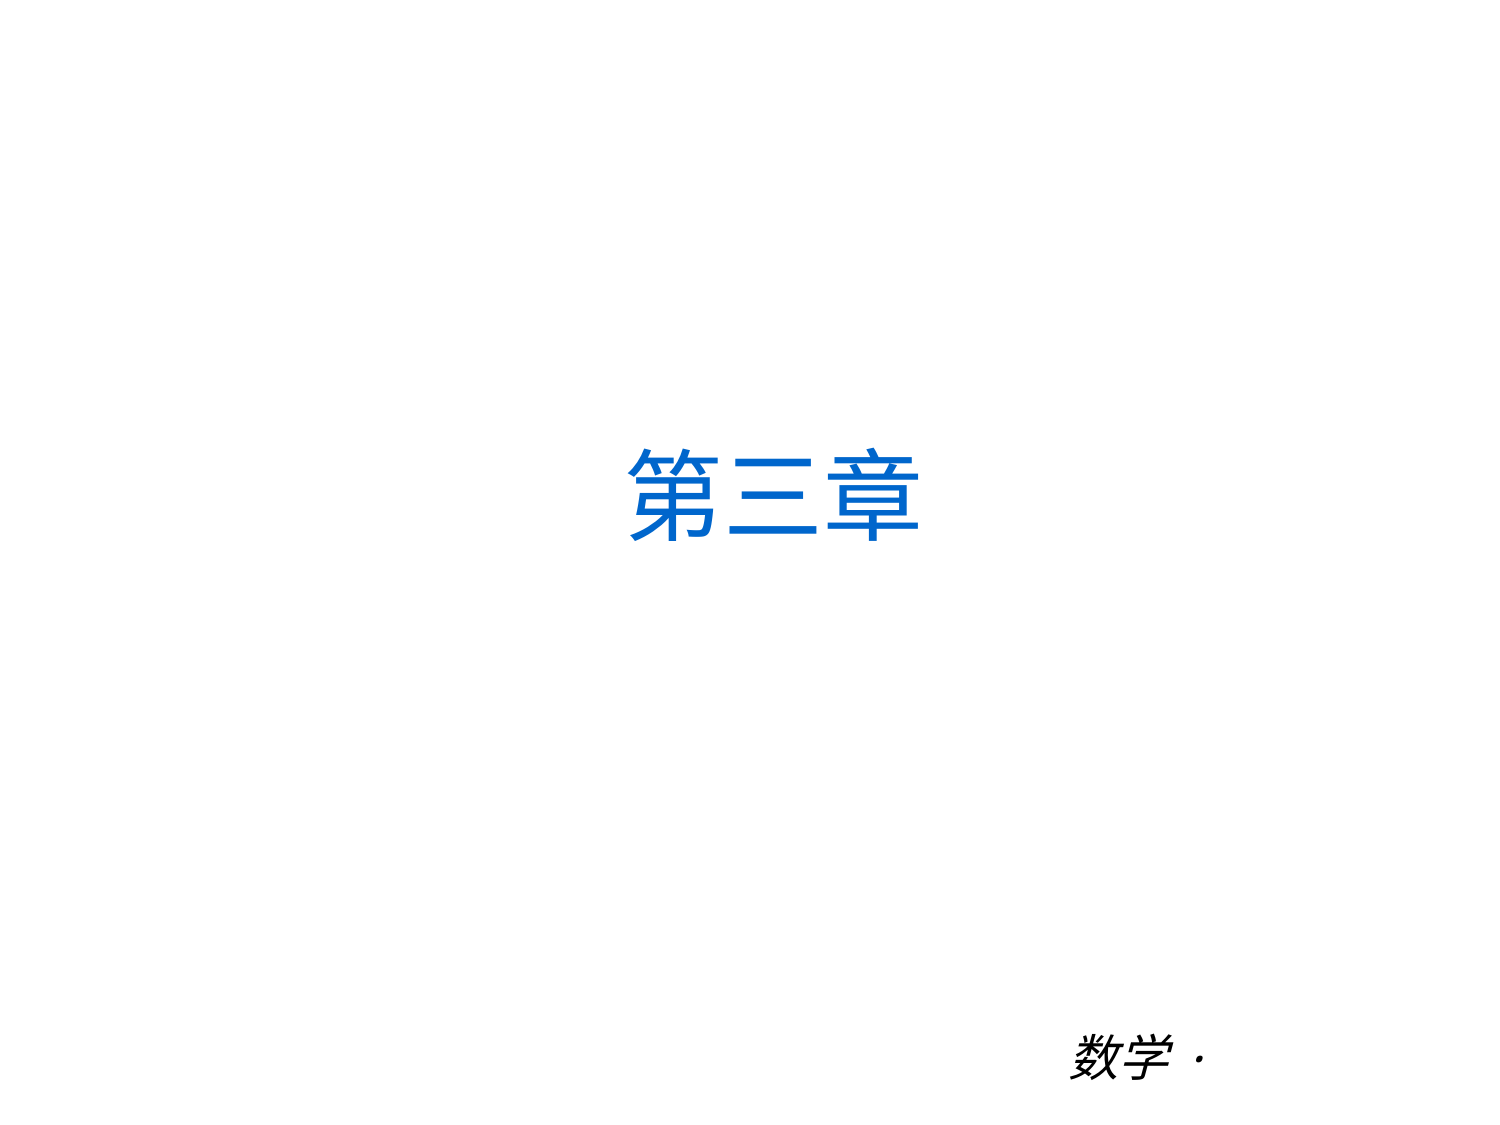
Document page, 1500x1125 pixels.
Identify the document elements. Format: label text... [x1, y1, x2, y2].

text_box 第三章 [123, 426, 1424, 561]
text_box 数学·新课标（BS） [1053, 1019, 1488, 1095]
